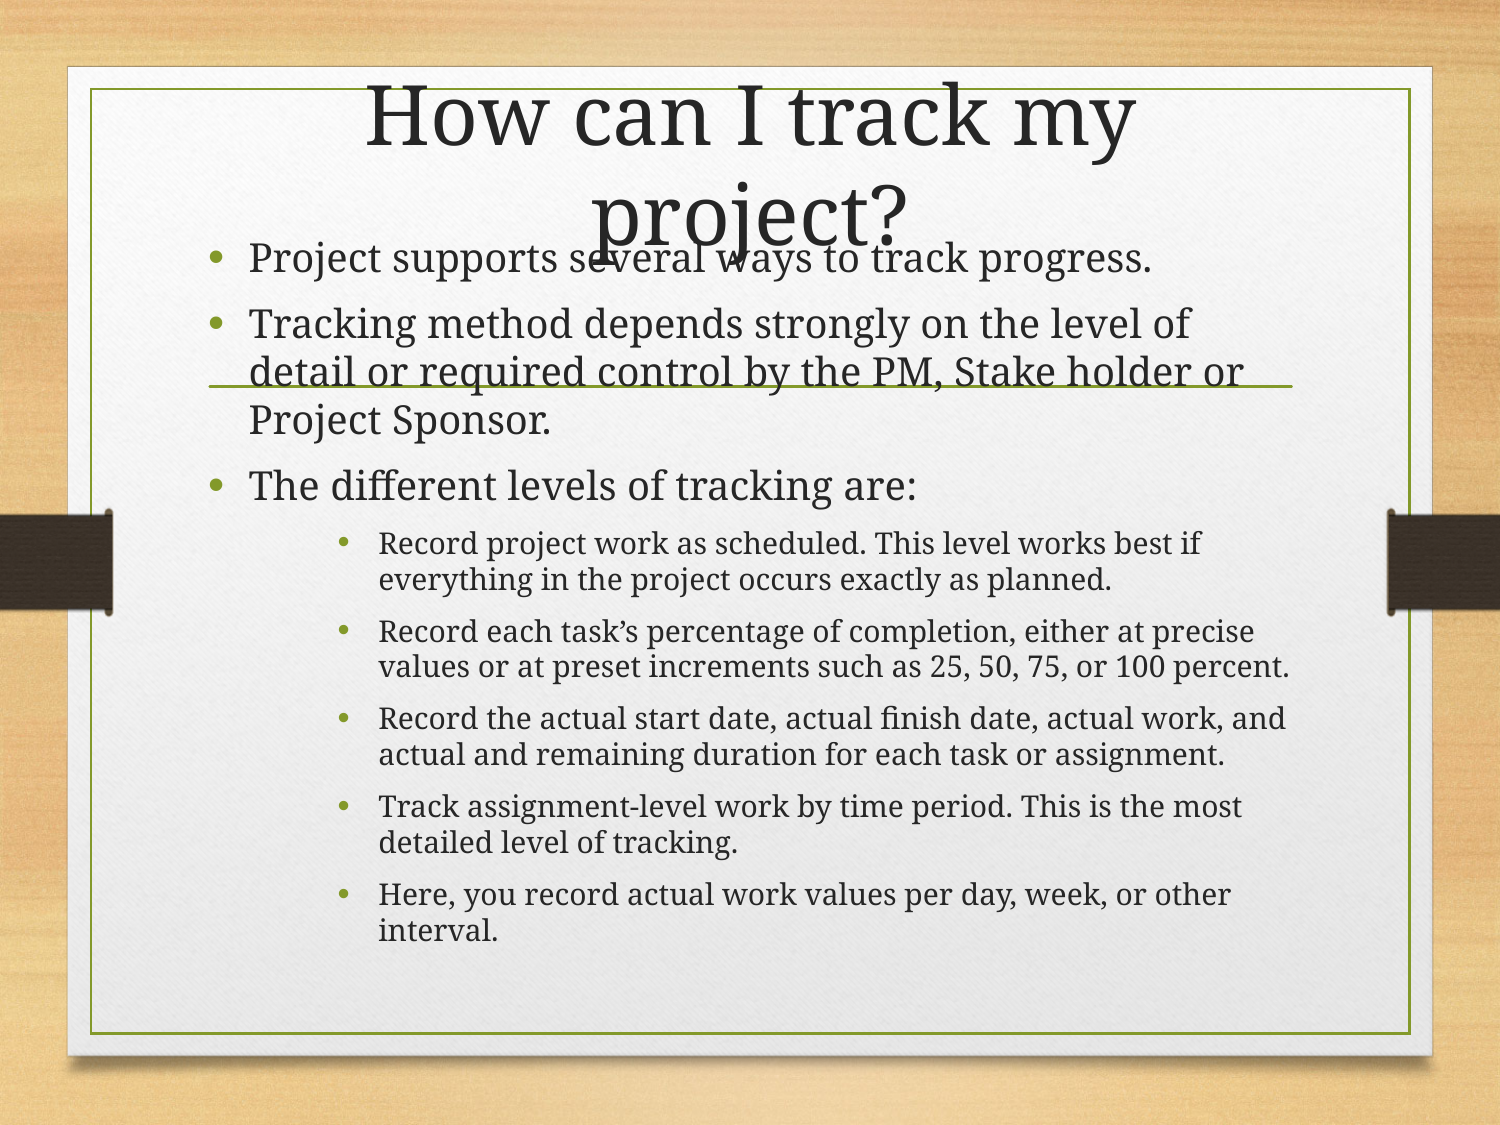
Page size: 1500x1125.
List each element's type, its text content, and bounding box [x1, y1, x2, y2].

picture [0, 0, 1500, 1125]
list Project supports several ways to track progress. Tracking method depends strongly on the level of detail or required control by the PM, Stake holder or Project Sponsor. The different levels of tracking are: Record project work as scheduled. This level works best if everything in the project occurs exactly as planned. Record each task’s percentage of completion, either at precise values or at preset increments such as 25, 50, 75, or 100 percent. Record the actual start date, actual finish date, actual work, and actual and remaining duration for each task or assignment. Track assignment-level work by time period. This is the most detailed level of tracking. Here, you record actual work values per day, week, or other interval. [193, 224, 1309, 988]
title How can I track my project? [193, 99, 1309, 224]
